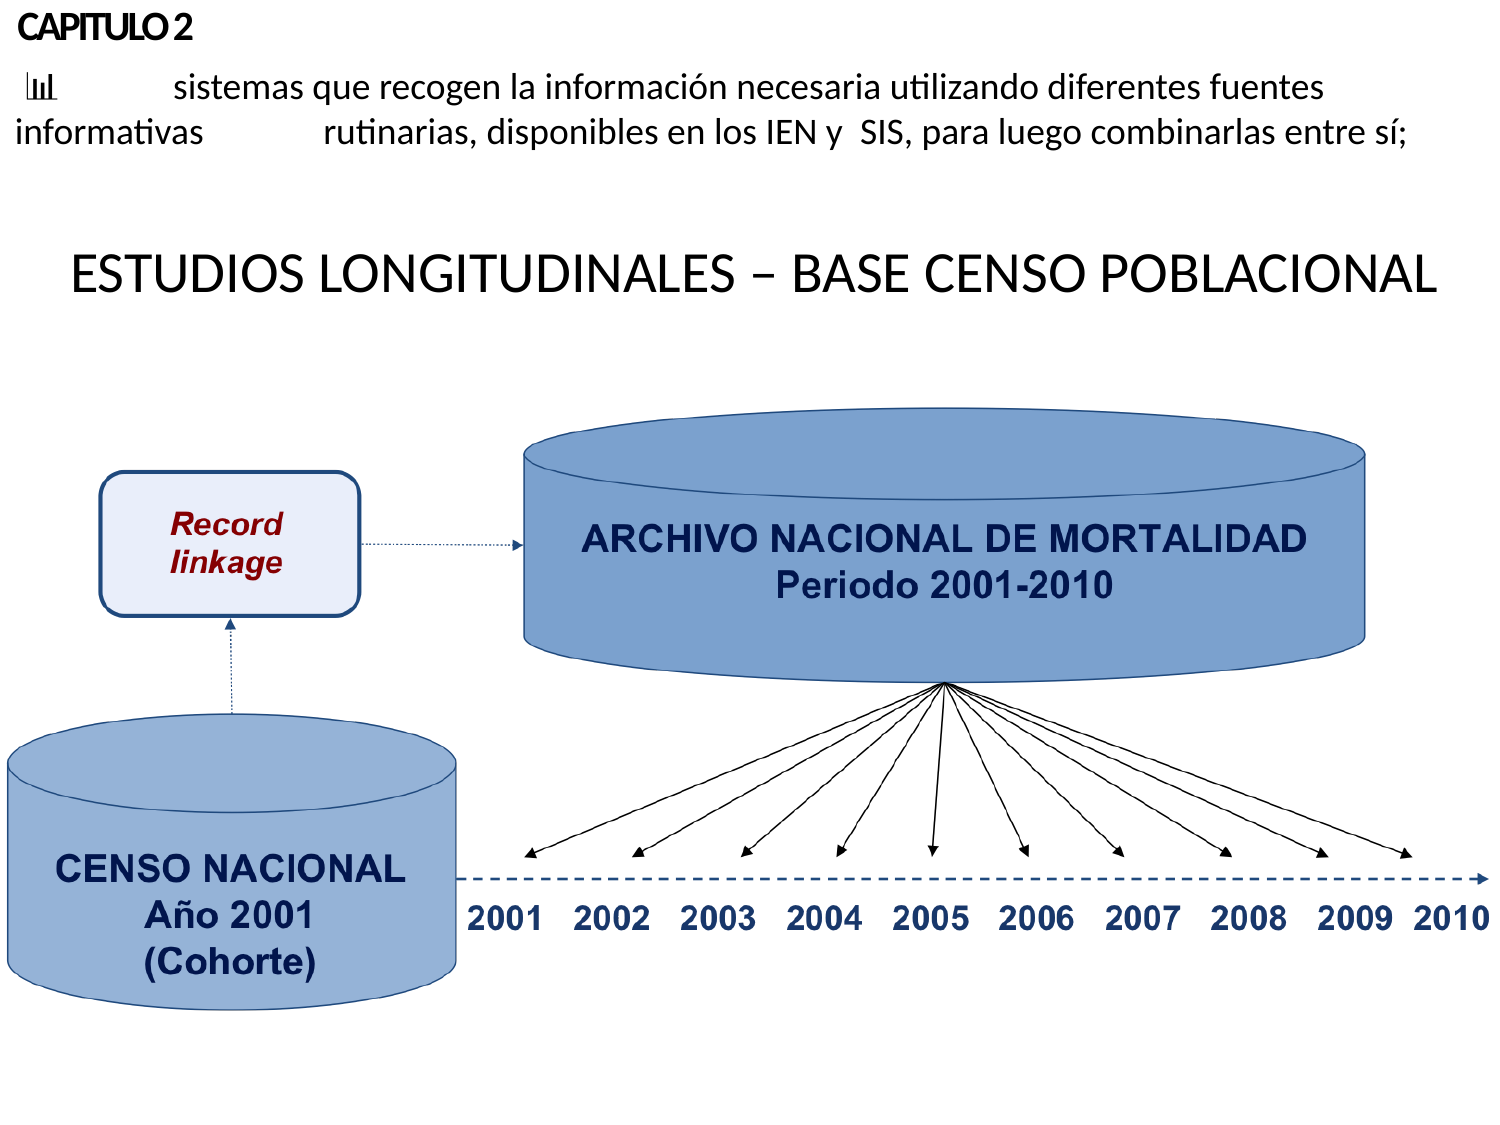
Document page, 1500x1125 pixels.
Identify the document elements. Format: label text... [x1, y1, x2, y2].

title CAPITULO 2 [2, 0, 1478, 54]
text_box ESTUDIOS LONGITUDINALES – BASE CENSO POBLACIONAL [31, 227, 1478, 323]
text_box 📊 sistemas que recogen la información necesaria utilizando diferentes fuentes informativas rutinarias, disponibles en los IEN y SIS, para luego combinarlas entre sí; [0, 54, 1500, 160]
picture [6, 405, 1500, 1011]
